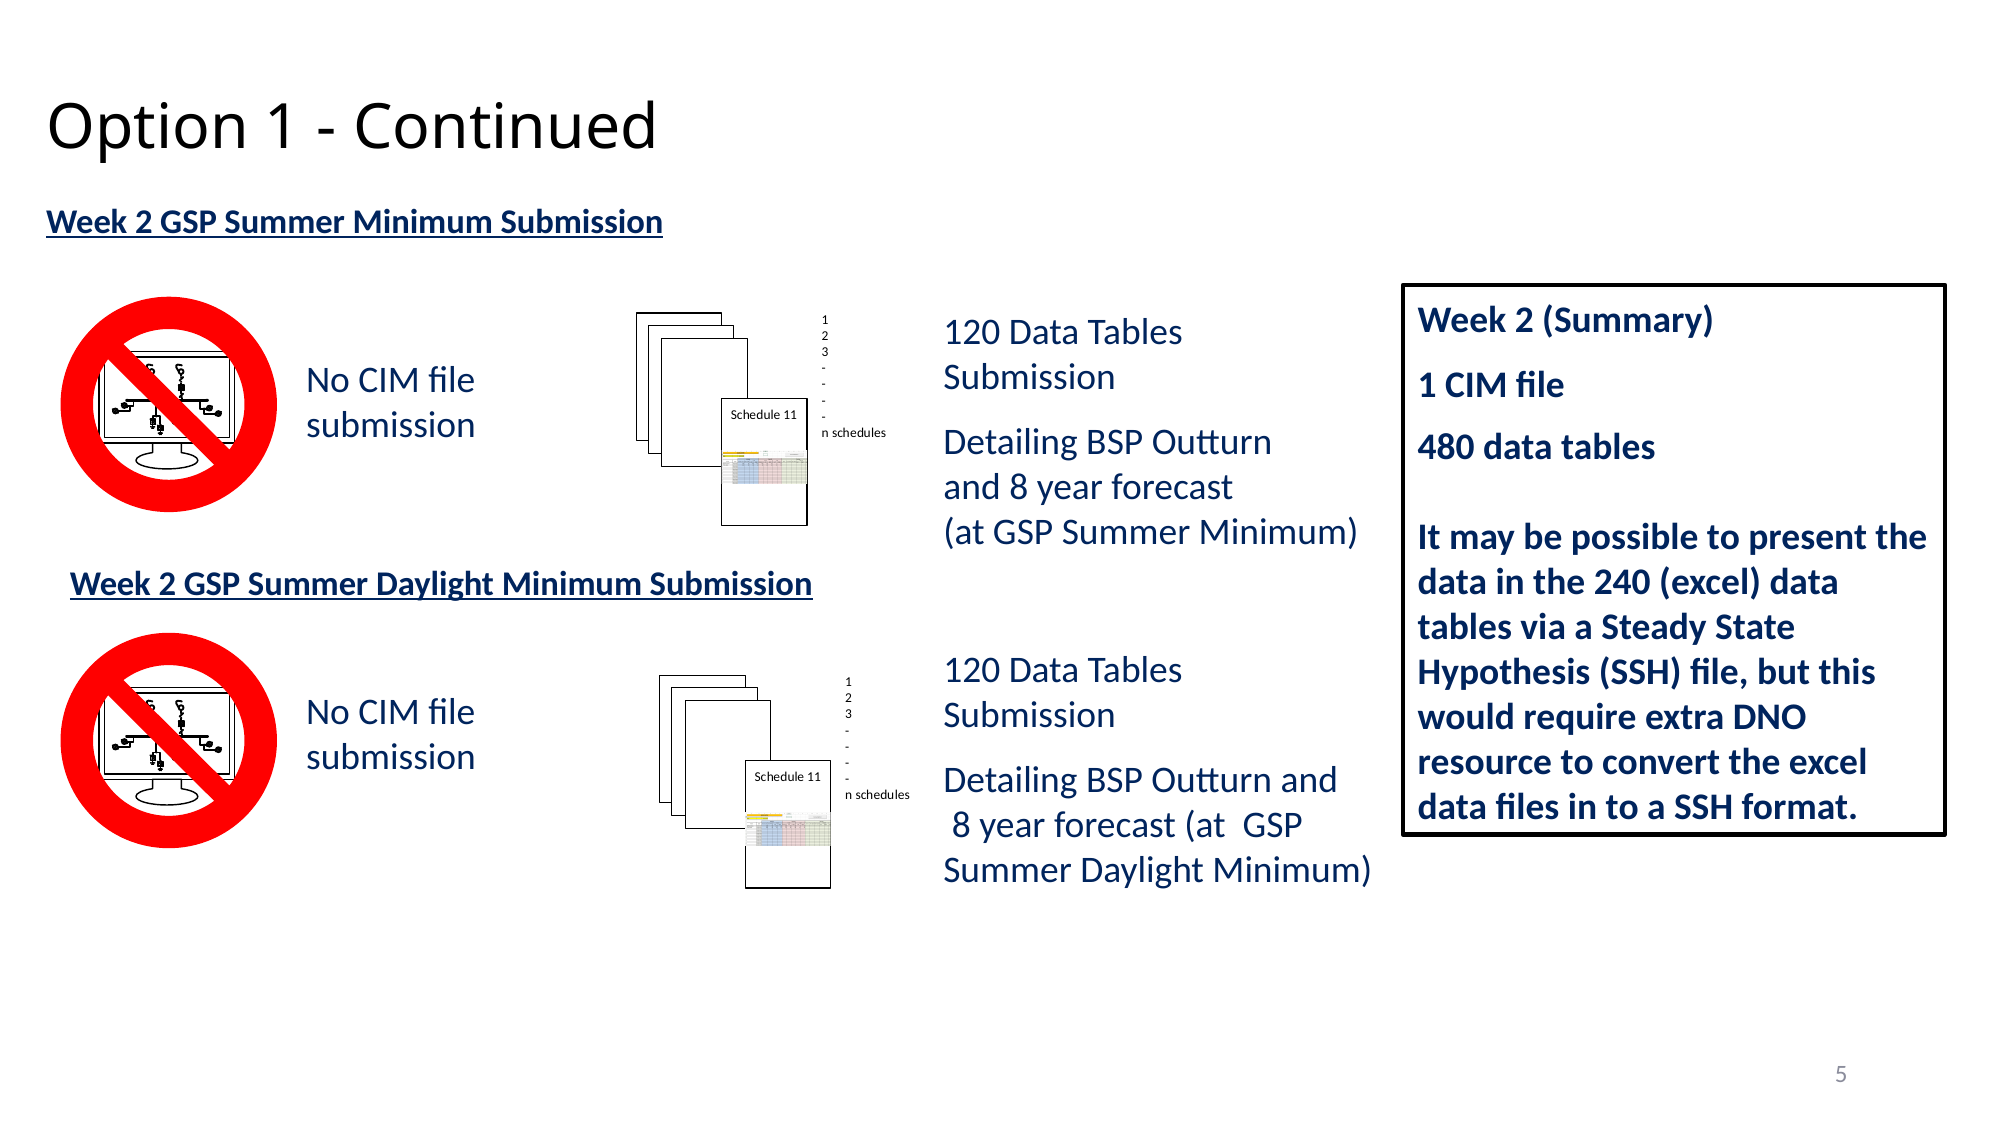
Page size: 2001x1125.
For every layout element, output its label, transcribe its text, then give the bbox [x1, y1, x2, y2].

picture [633, 310, 903, 528]
text_box Week 2 GSP Summer Minimum Submission [31, 184, 741, 256]
text_box No CIM file submission [291, 672, 560, 823]
picture [657, 672, 926, 890]
picture [58, 630, 278, 850]
text_box No CIM file submission [291, 340, 560, 491]
title Option 1 - Continued [31, 20, 1757, 238]
picture [58, 294, 278, 513]
slide_number 5 [1412, 1042, 1863, 1103]
text_box Week 2 GSP Summer Daylight Minimum Submission [54, 546, 903, 618]
text_box 120 Data Tables Submission Detailing BSP Outturn and 8 year forecast (at GSP Summer Minimum) [928, 292, 1284, 545]
text_box Week 2 (Summary) 1 CIM file 480 data tables It may be possible to present the data in the 240 (excel) data tables via a Steady State Hypothesis (SSH) file, but this would require extra DNO resource to convert the excel data files in to a SSH format. [1403, 284, 1945, 835]
text_box 120 Data Tables Submission Detailing BSP Outturn and 8 year forecast (at GSP Summer Daylight Minimum) [928, 630, 1378, 917]
